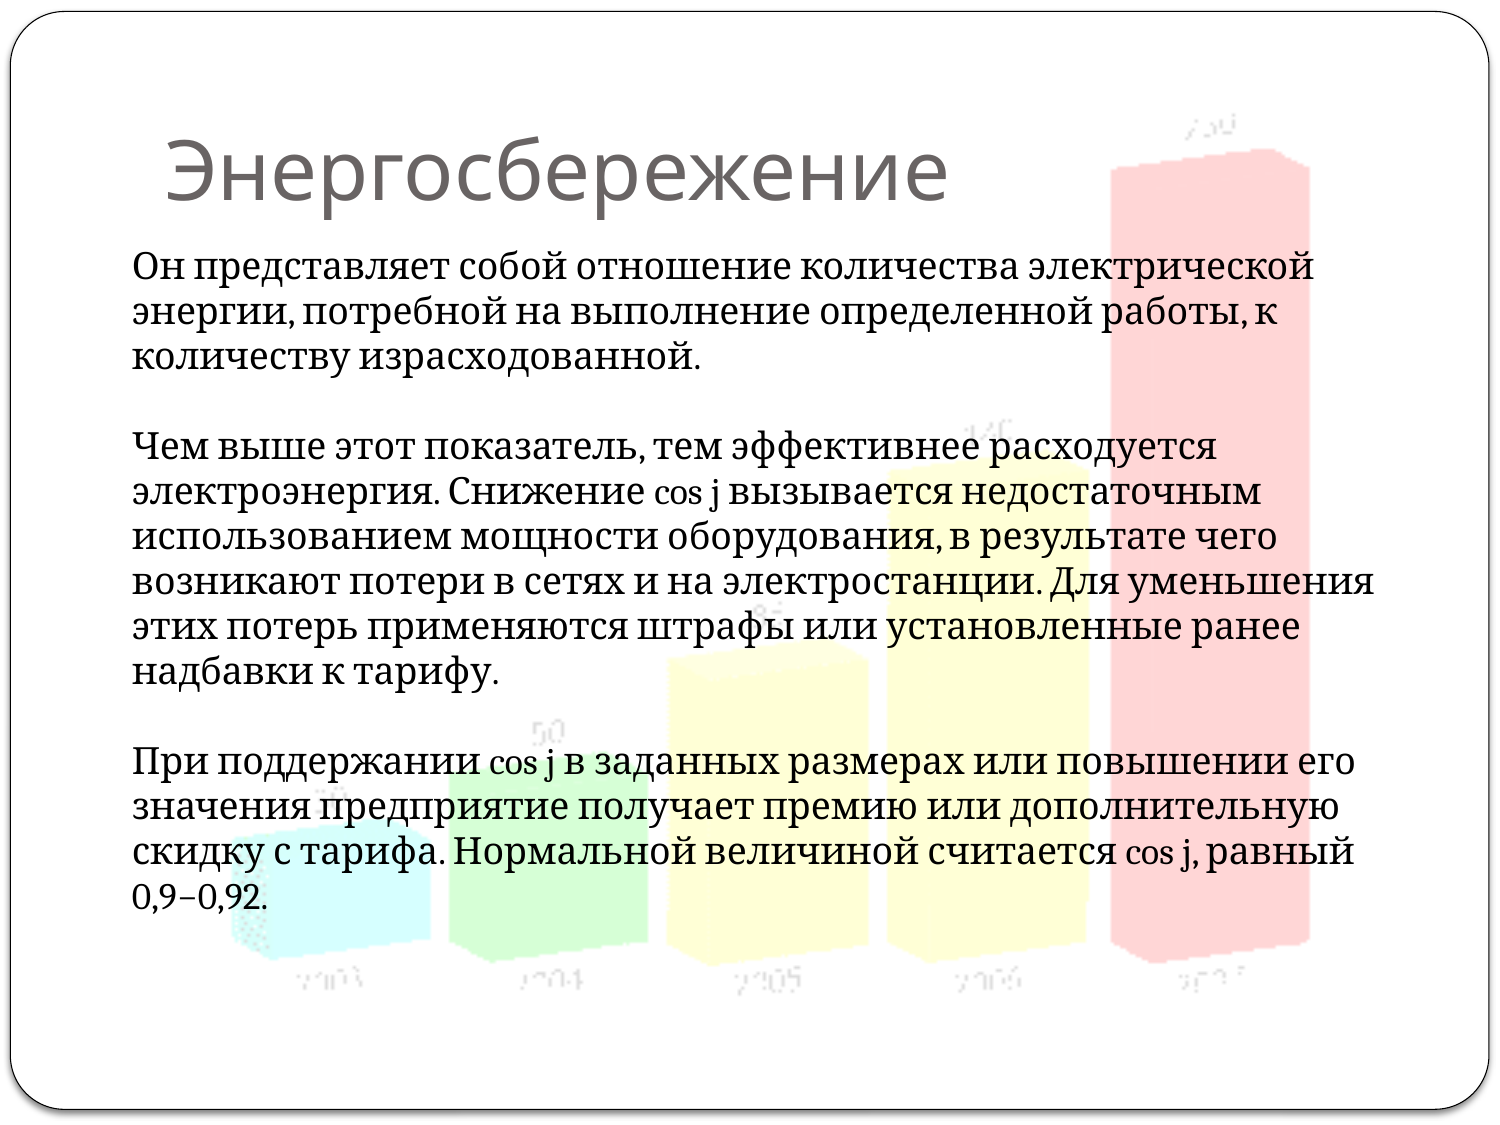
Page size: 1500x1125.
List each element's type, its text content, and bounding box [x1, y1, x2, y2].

text_box Он представляет собой отношение количества электрической энергии, потребной на выполнение определенной работы, к количеству израсходованной. Чем выше этот показатель, тем эффективнее расходуется электроэнергия. Снижение cos j вызывается недостаточным использованием мощности оборудования, в результате чего возникают потери в сетях и на электростанции. Для уменьшения этих потерь применяются штрафы или установленные ранее надбавки к тарифу. При поддержании cos j в заданных размерах или повышении его значения предприятие получает премию или дополнительную скидку с тарифа. Нормальной величиной считается cos j, равный 0,9−0,92. [117, 234, 147, 925]
picture [152, 50, 1407, 1067]
title Энергосбережение [149, 44, 1426, 233]
